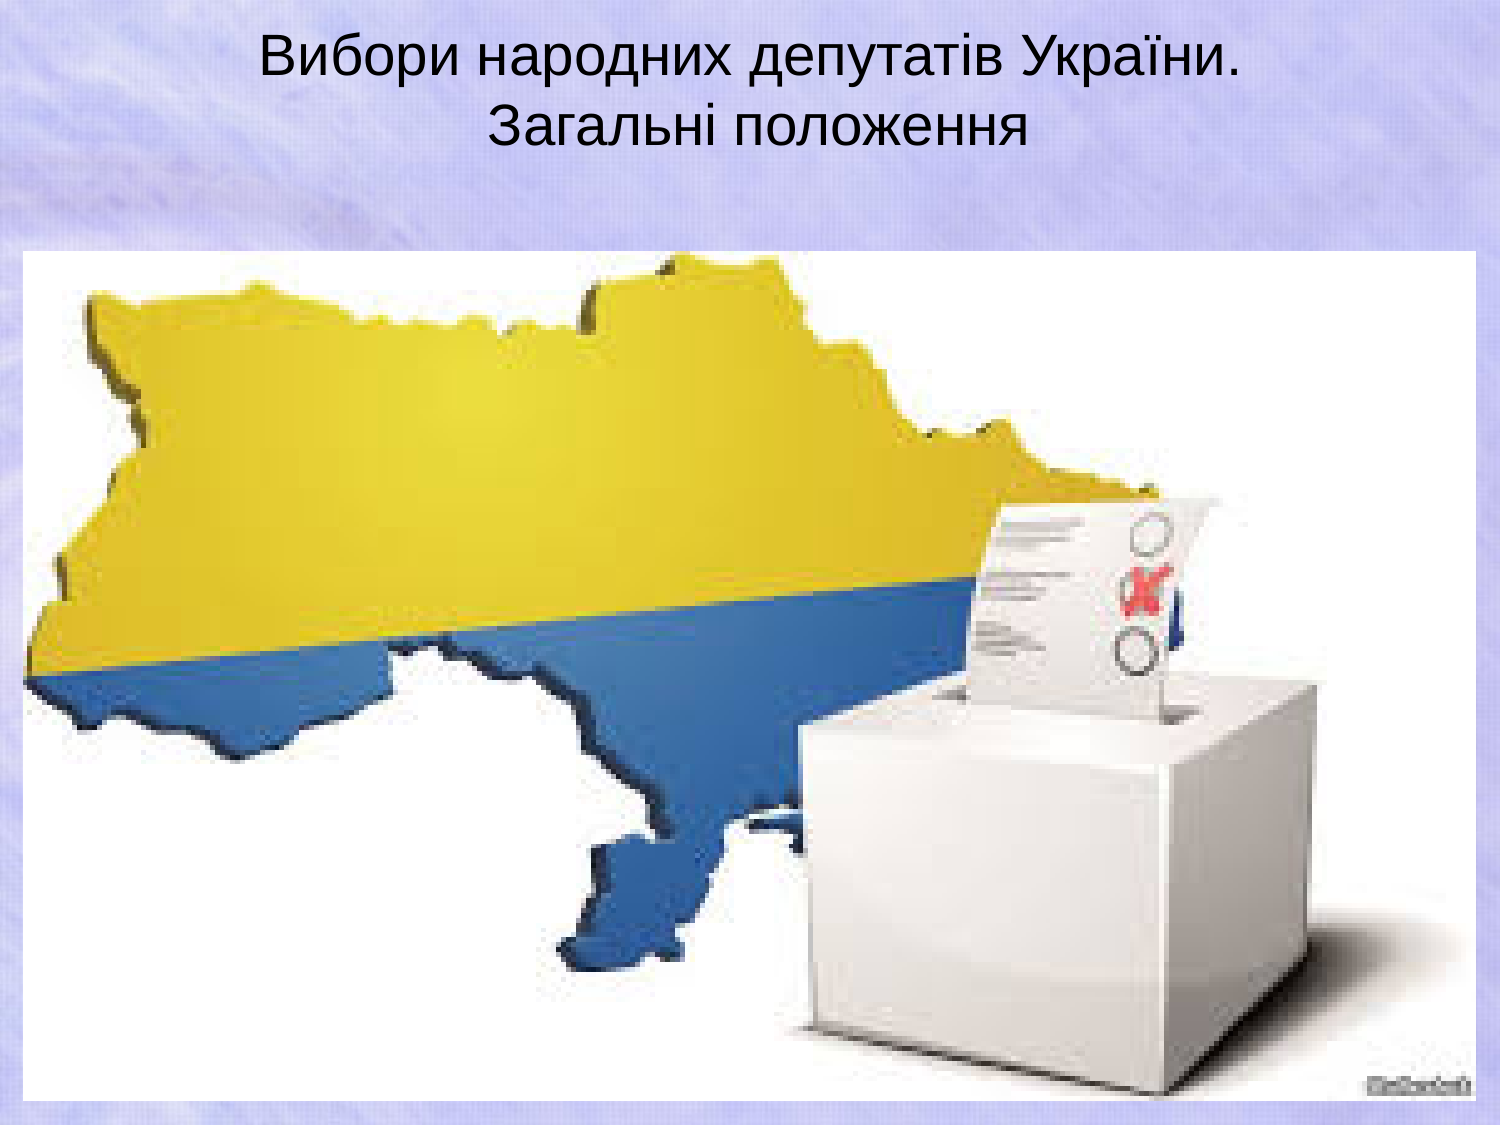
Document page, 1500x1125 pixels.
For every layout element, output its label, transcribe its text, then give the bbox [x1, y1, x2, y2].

picture [0, 0, 1500, 1125]
title Вибори народних депутатів України. Загальні положення [38, 44, 1480, 165]
